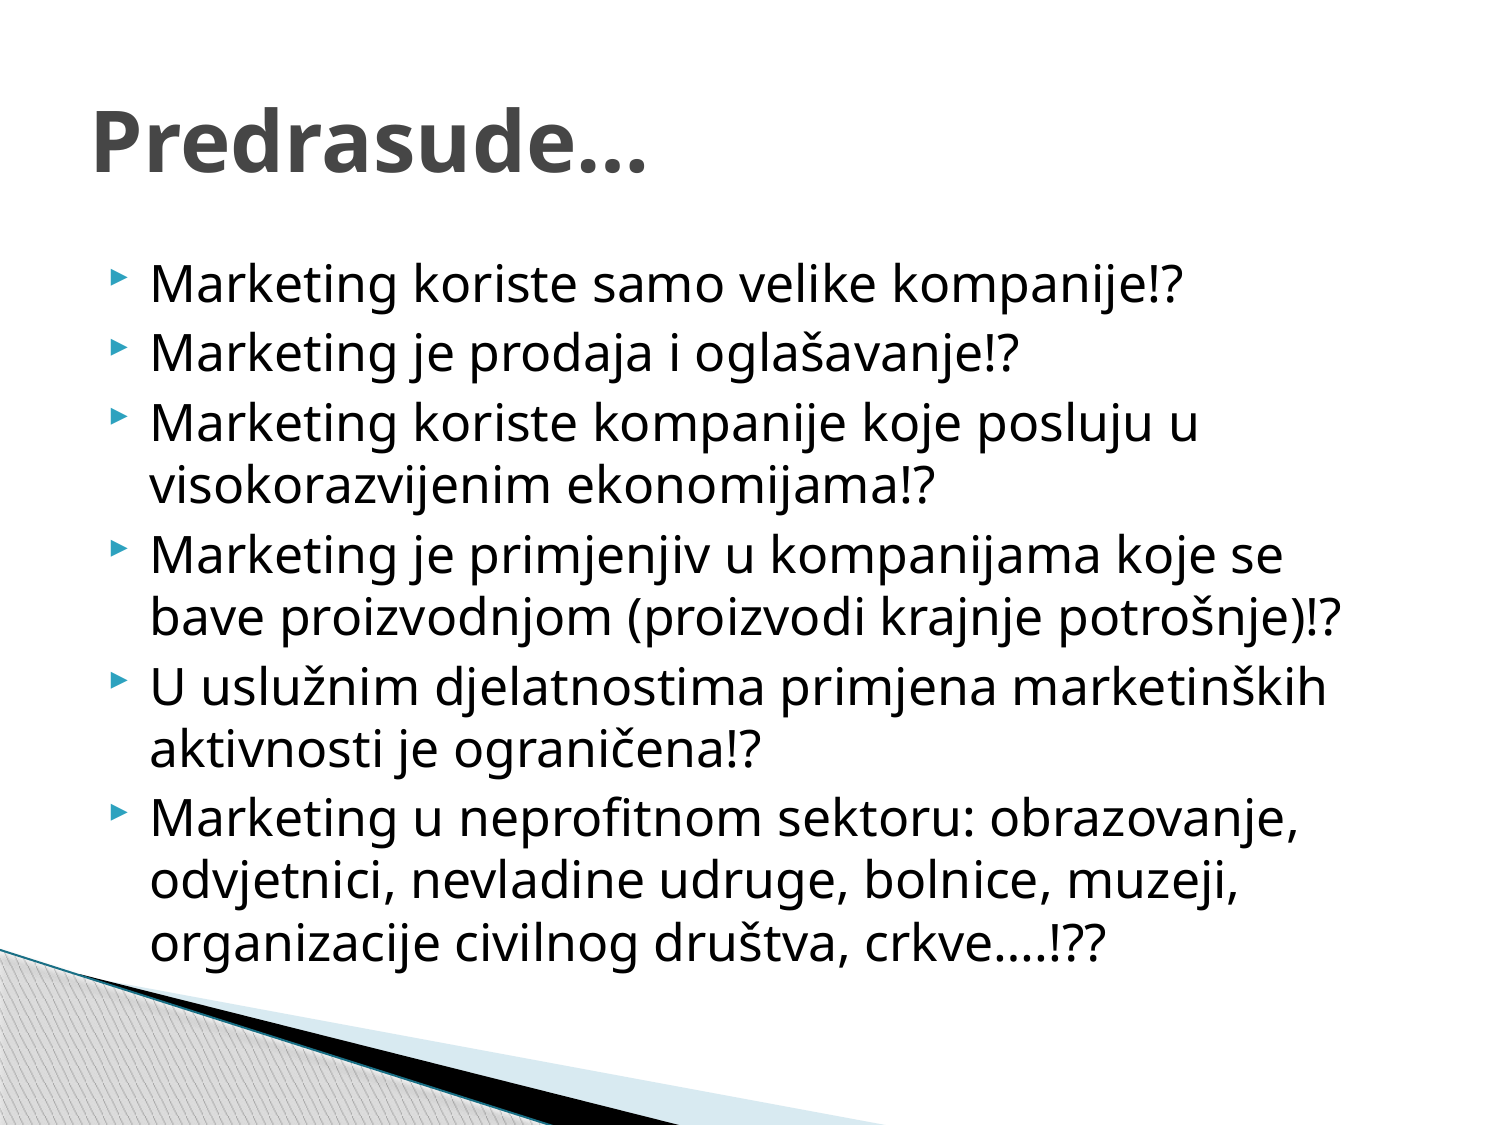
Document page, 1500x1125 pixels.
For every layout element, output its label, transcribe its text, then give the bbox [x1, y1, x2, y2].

list Marketing koriste samo velike kompanije!? Marketing je prodaja i oglašavanje!? Marketing koriste kompanije koje posluju u visokorazvijenim ekonomijama!? Marketing je primjenjiv u kompanijama koje se bave proizvodnjom (proizvodi krajnje potrošnje)!? U uslužnim djelatnostima primjena marketinških aktivnosti je ograničena!? Marketing u neprofitnom sektoru: obrazovanje, odvjetnici, nevladine udruge, bolnice, muzeji, organizacije civilnog društva, crkve….!?? [74, 242, 1426, 986]
title Predrasude… [75, 45, 1425, 233]
